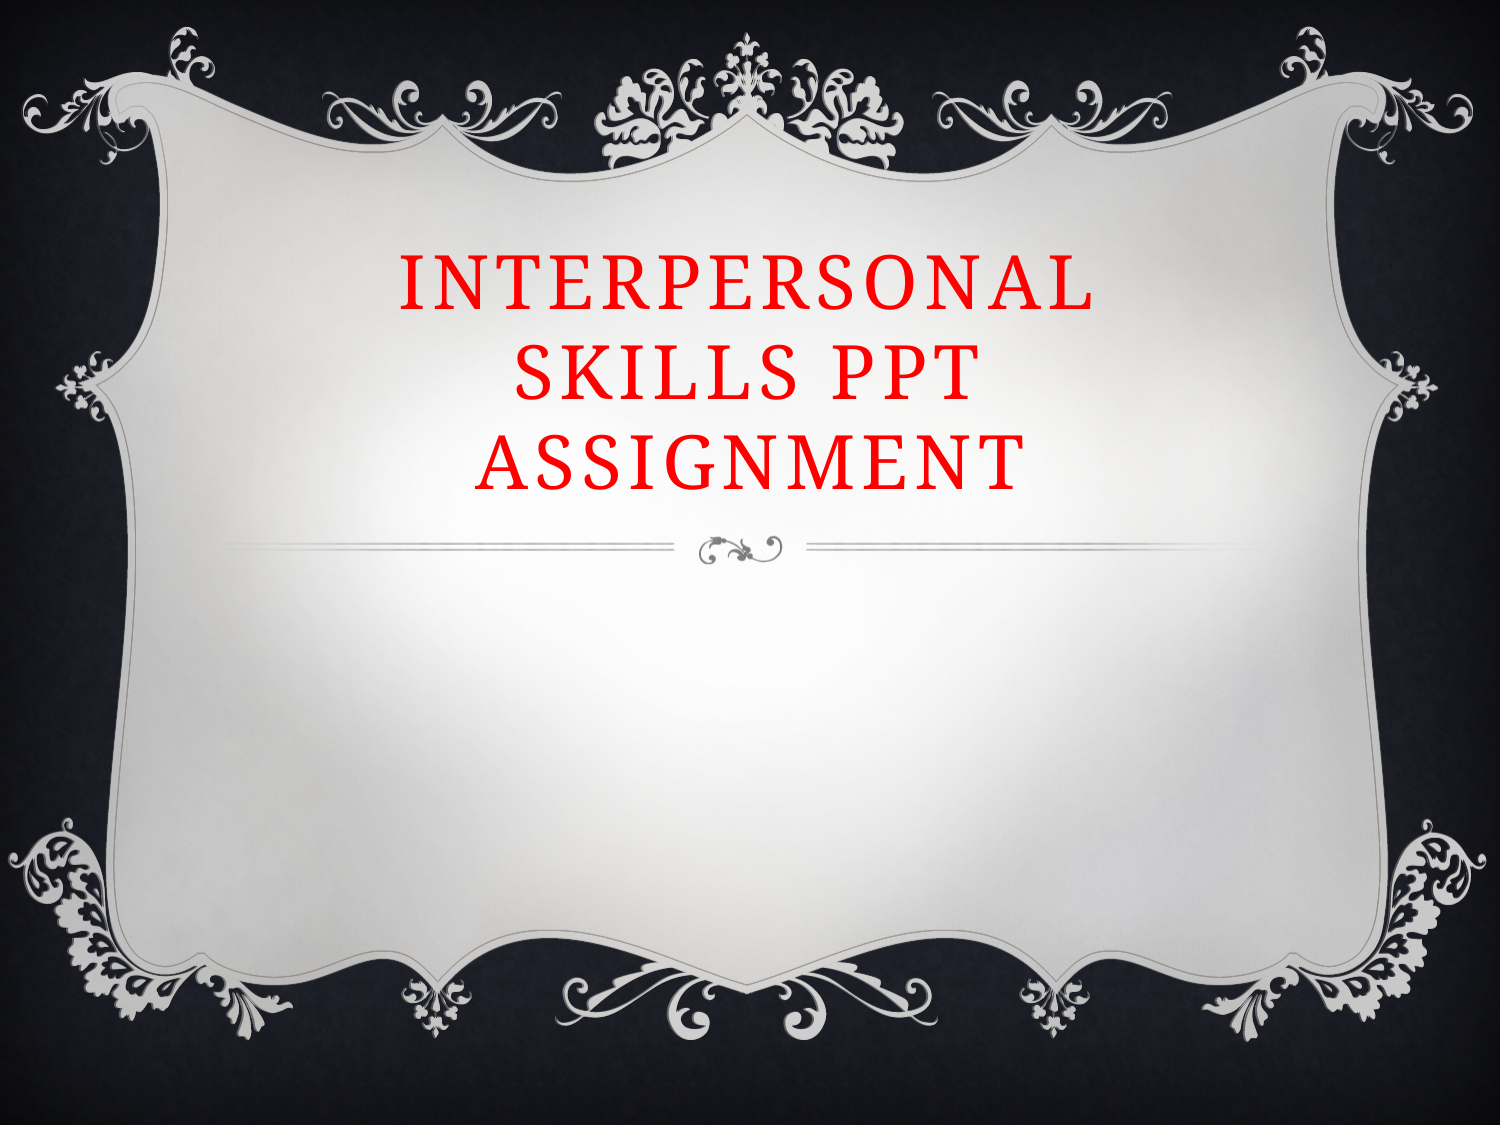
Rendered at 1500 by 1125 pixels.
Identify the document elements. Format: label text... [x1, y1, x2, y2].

picture [0, 613, 1500, 1125]
picture [0, 0, 1500, 459]
title Interpersonal Skills PPT Assignment [225, 299, 1275, 513]
